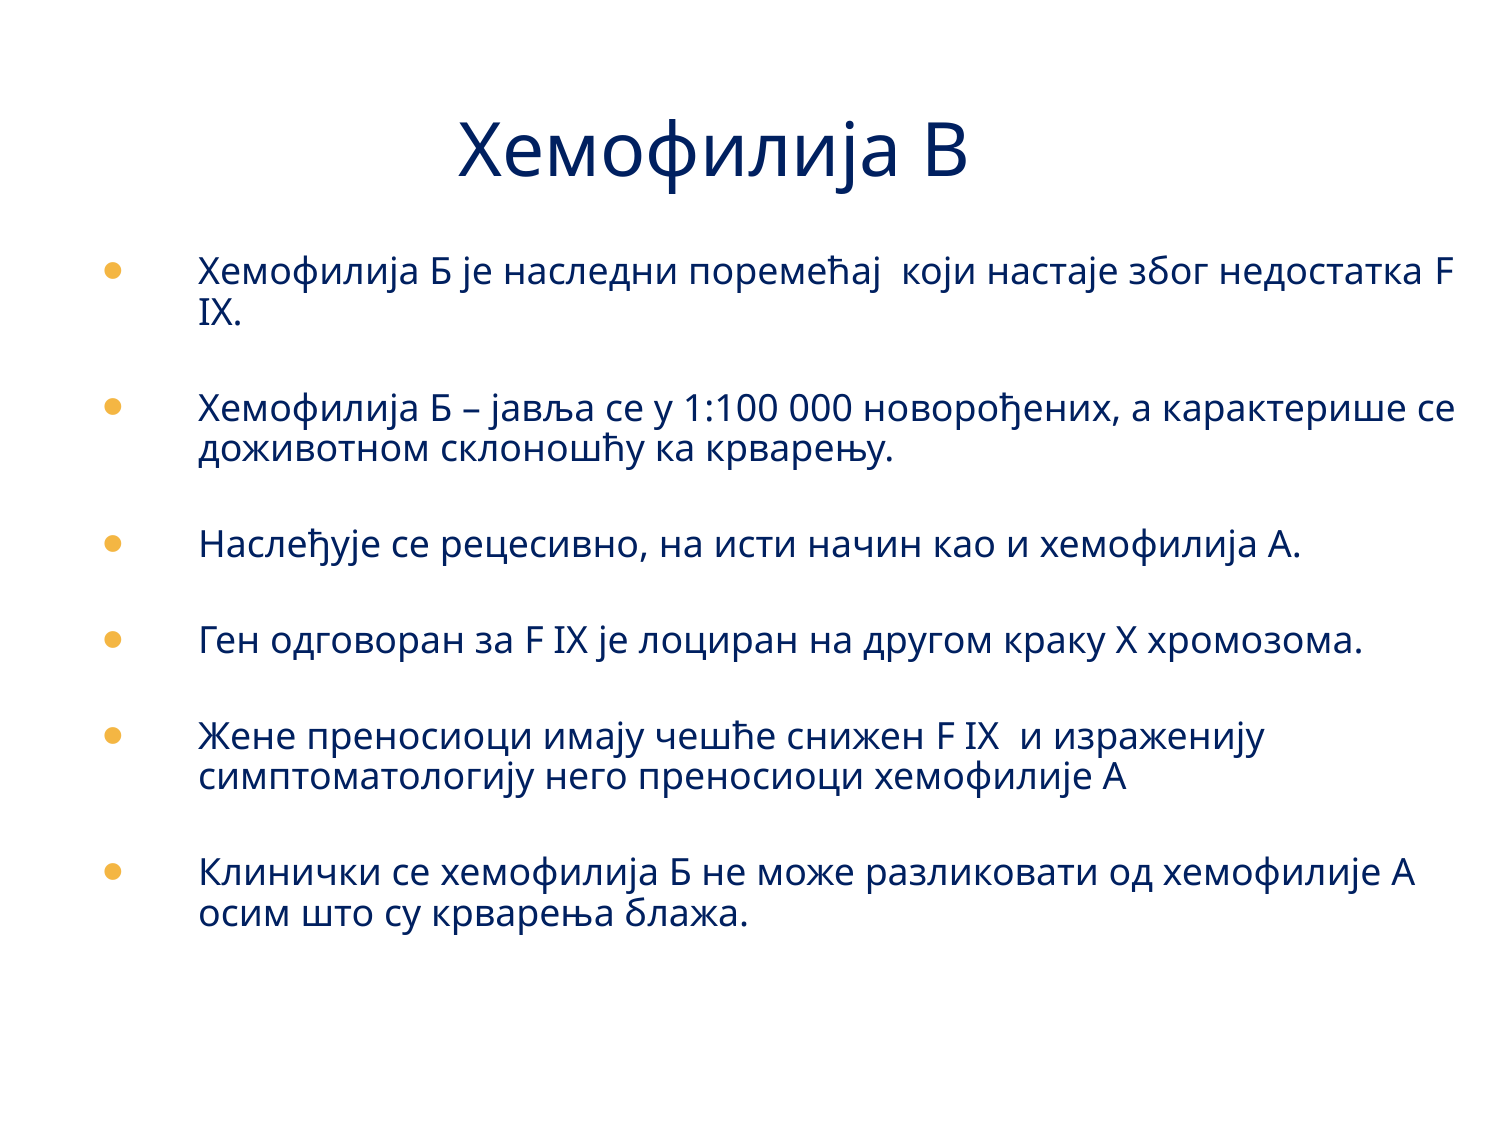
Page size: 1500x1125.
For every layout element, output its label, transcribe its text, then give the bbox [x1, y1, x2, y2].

text_box Хемофилија B [443, 93, 985, 199]
text_box Хемофилија Б је наследни поремећај који настаје због недостатка F IX. Хемофилија Б – јавља се у 1:100 000 новорођених, а карактерише се доживотном склоношћу ка крварењу. Наслеђује се рецесивно, на исти начин као и хемофилија А. Ген одговоран за F IX је лоциран на другом краку X хромозома. Жене преносиоци имају чешће снижен F IX и израженију симптоматологију него преносиоци хемофилије А Клинички се хемофилија Б не може разликовати од хемофилије А осим што су крварења блажа. [87, 187, 1500, 1055]
text_box [100, 66, 1451, 187]
